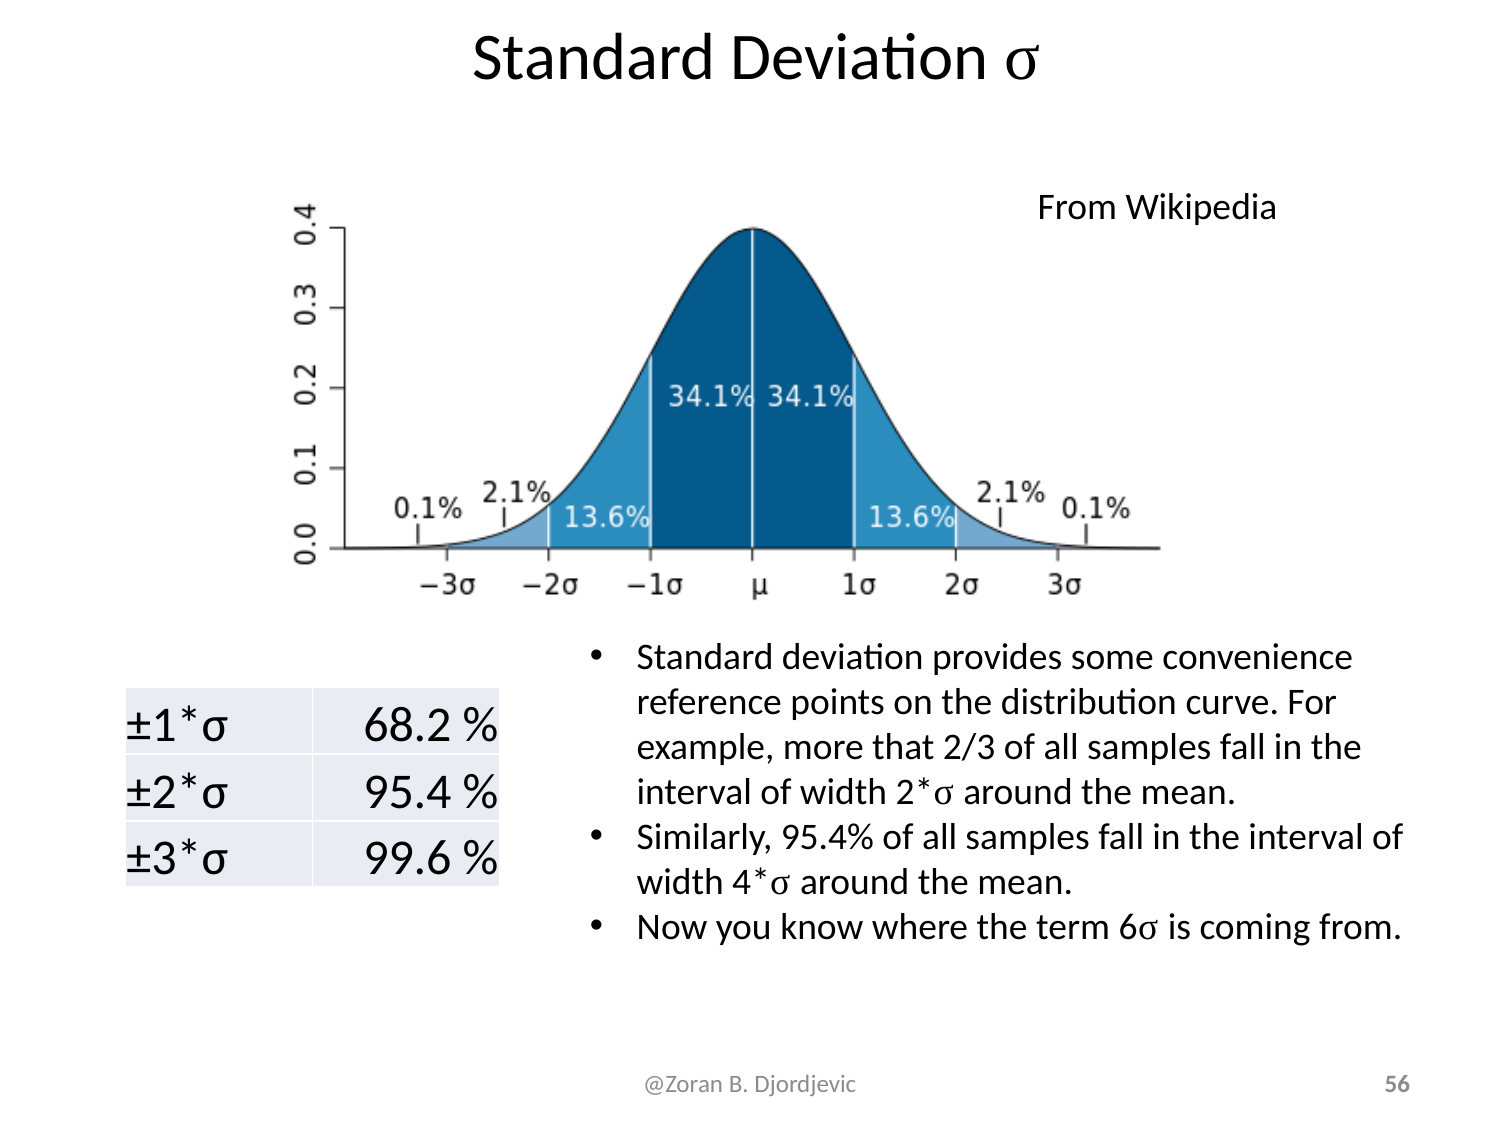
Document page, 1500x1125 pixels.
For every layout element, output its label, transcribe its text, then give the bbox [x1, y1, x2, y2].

table_header ±1*σ [126, 688, 312, 753]
footer @Zoran B. Djordjevic [512, 1062, 988, 1103]
text_box From Wikipedia [1254, 174, 1436, 235]
table_cell 99.6 % [313, 822, 499, 886]
slide_number 56 [1074, 1062, 1425, 1103]
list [274, 174, 1254, 626]
table_header 68.2 % [313, 688, 499, 753]
title Standard Deviation σ [50, 2, 1463, 103]
text_box Standard deviation provides some convenience reference points on the distribution curve. For example, more that 2/3 of all samples fall in the interval of width 2*σ around the mean. Similarly, 95.4% of all samples fall in the interval of width 4*σ around the mean. Now you know where the term 6σ is coming from. [574, 624, 1463, 1000]
table_cell ±2*σ [126, 755, 312, 820]
table_cell 95.4 % [313, 755, 499, 820]
table_cell ±3*σ [126, 822, 312, 886]
